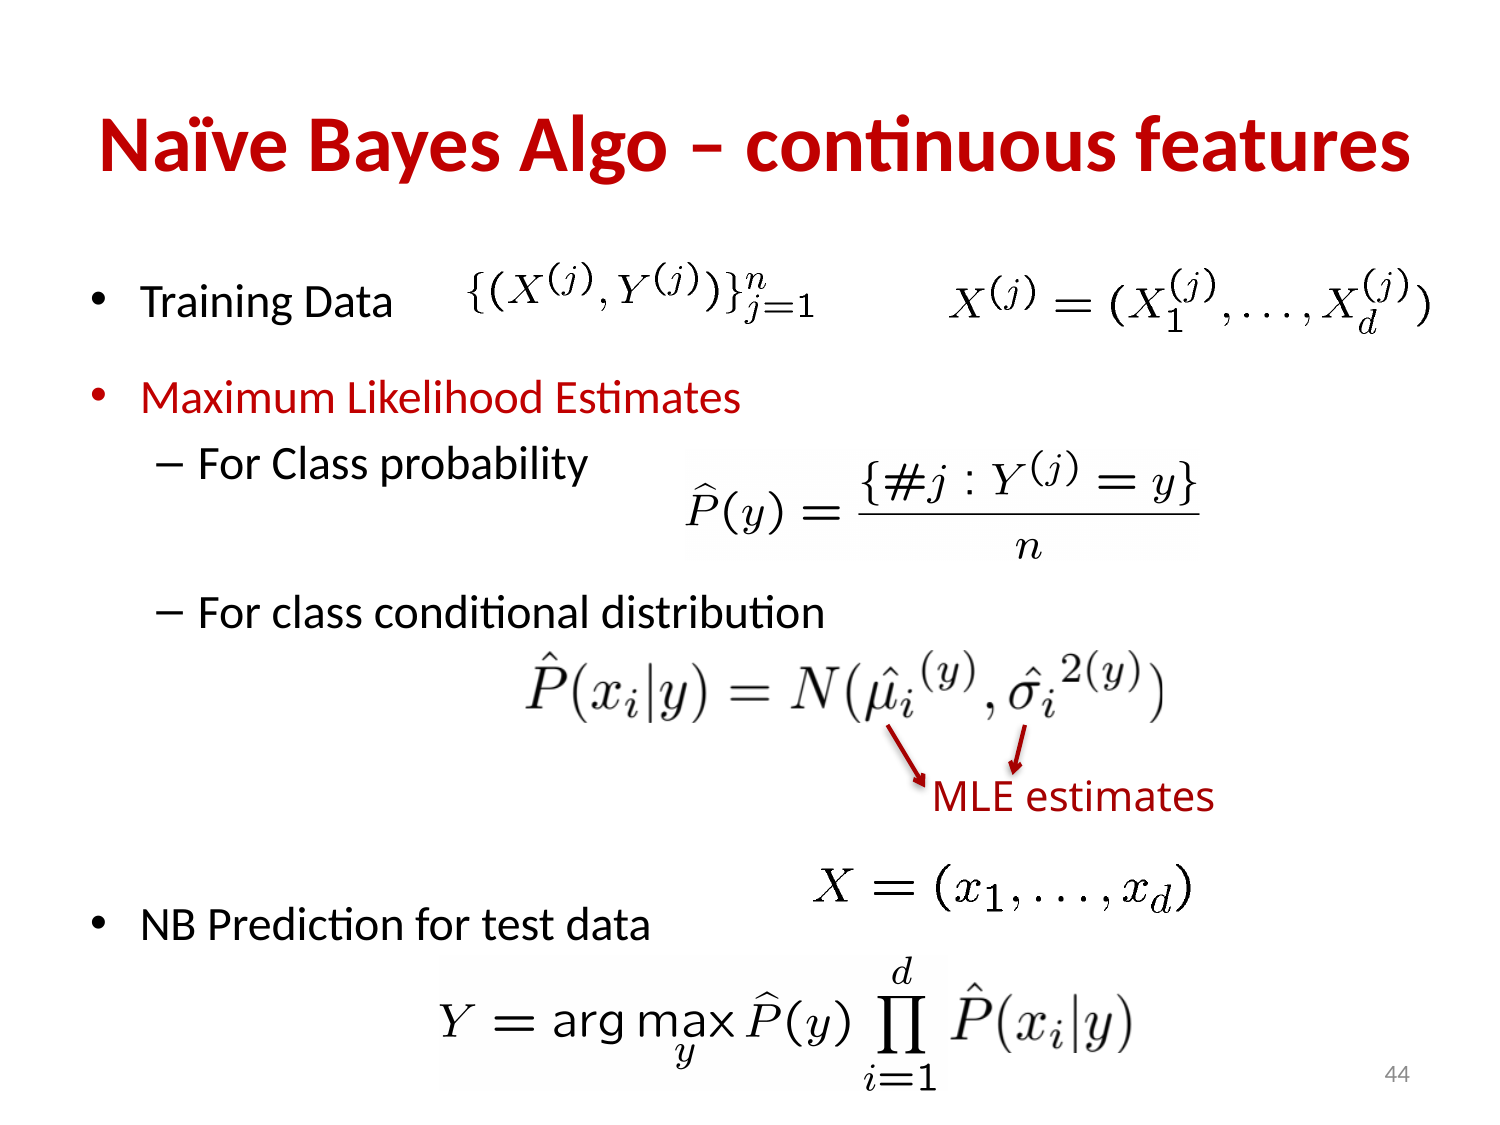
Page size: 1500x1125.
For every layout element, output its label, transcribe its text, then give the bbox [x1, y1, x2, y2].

picture [949, 980, 1145, 1067]
picture [685, 449, 1201, 561]
picture [948, 267, 1430, 335]
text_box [1012, 724, 1026, 776]
list Training Data Maximum Likelihood Estimates For Class probability For class conditional distribution NB Prediction for test data [75, 262, 1425, 963]
text_box MLE estimates [916, 762, 1231, 828]
picture [465, 262, 826, 326]
title Naïve Bayes Algo – continuous features [37, 45, 1475, 233]
picture [524, 649, 1163, 723]
picture [439, 954, 948, 1091]
picture [812, 864, 1192, 913]
slide_number 44 [1074, 1042, 1425, 1103]
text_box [887, 724, 926, 788]
